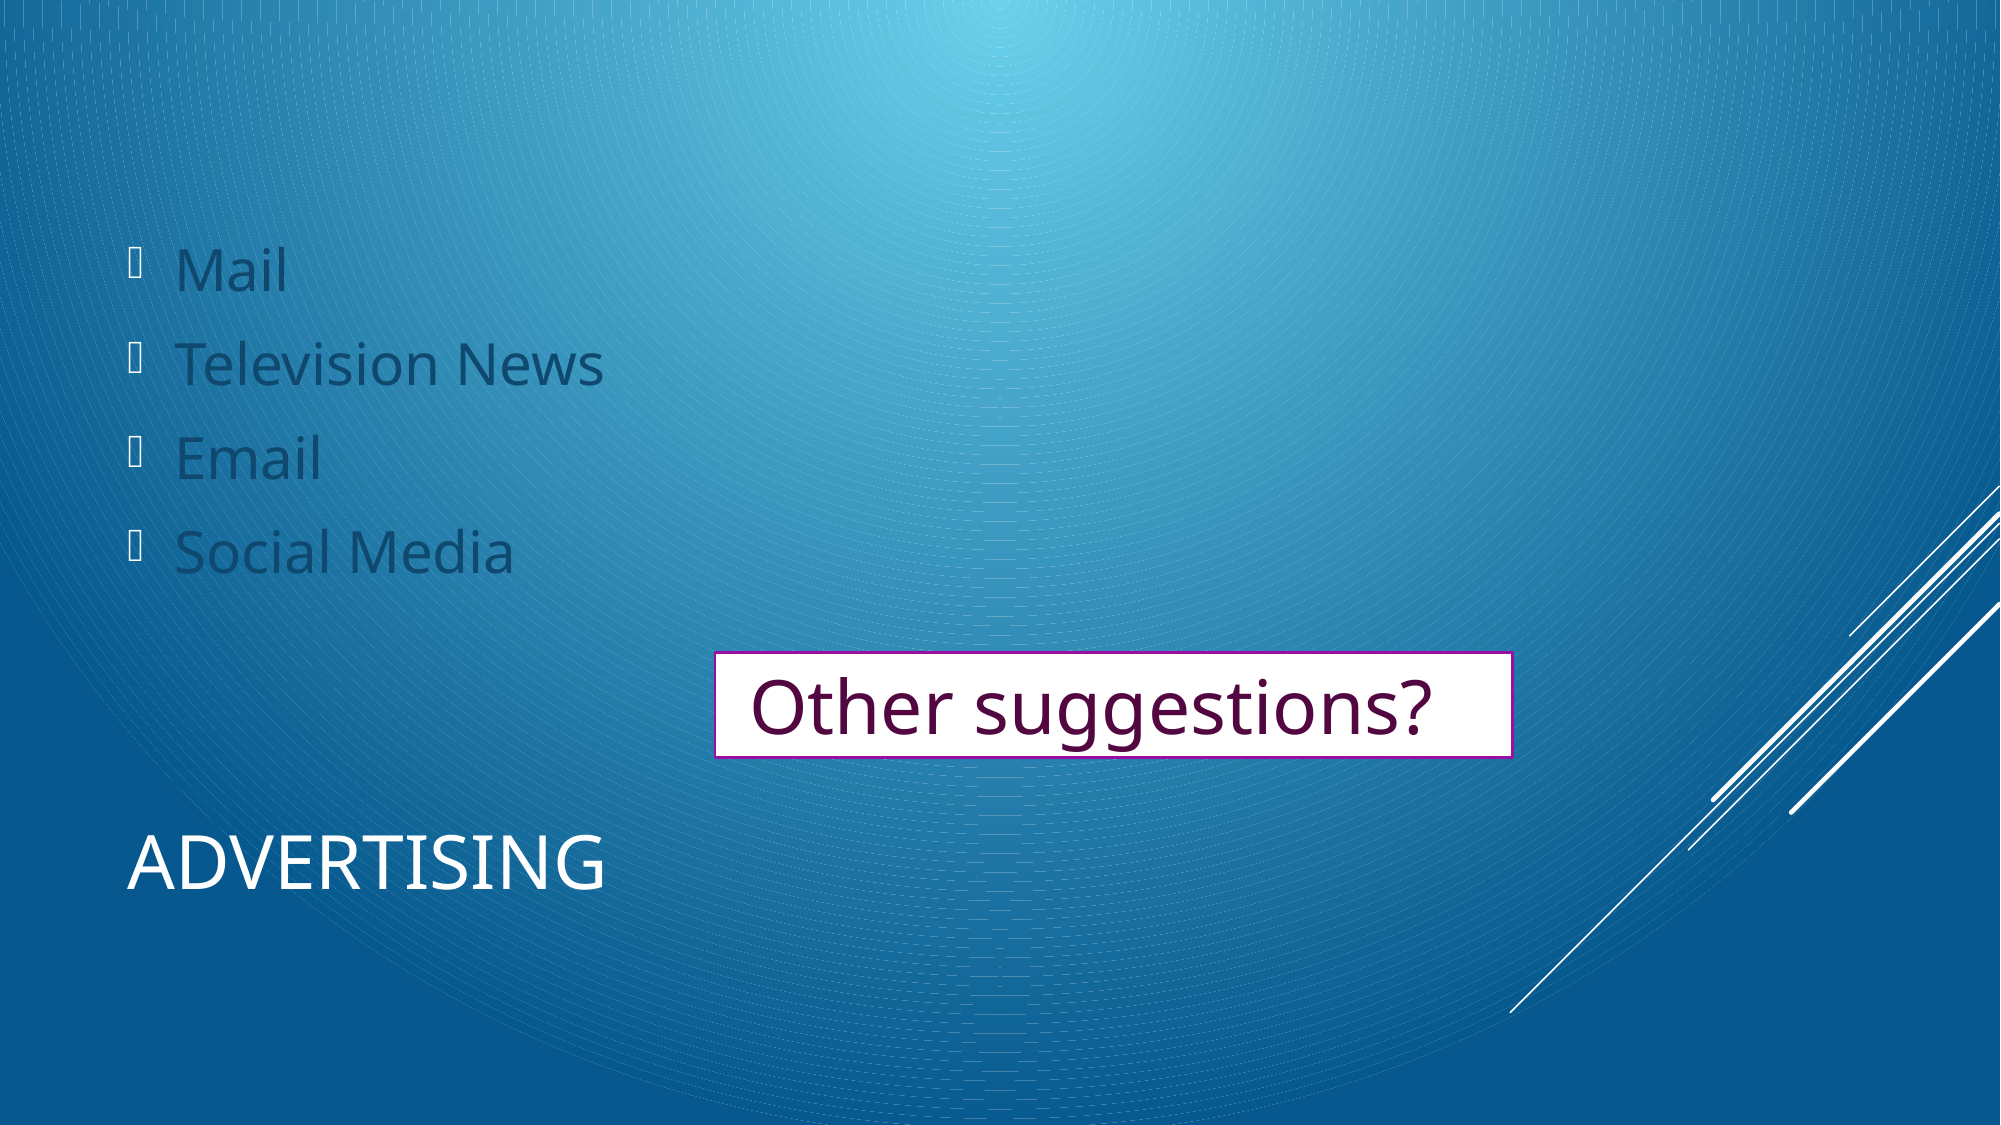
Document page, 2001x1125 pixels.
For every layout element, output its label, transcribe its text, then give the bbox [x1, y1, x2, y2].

text_box Other suggestions? [714, 651, 1514, 759]
title Advertising [112, 736, 1513, 984]
list Mail Television News Email Social Media [112, 112, 1513, 706]
